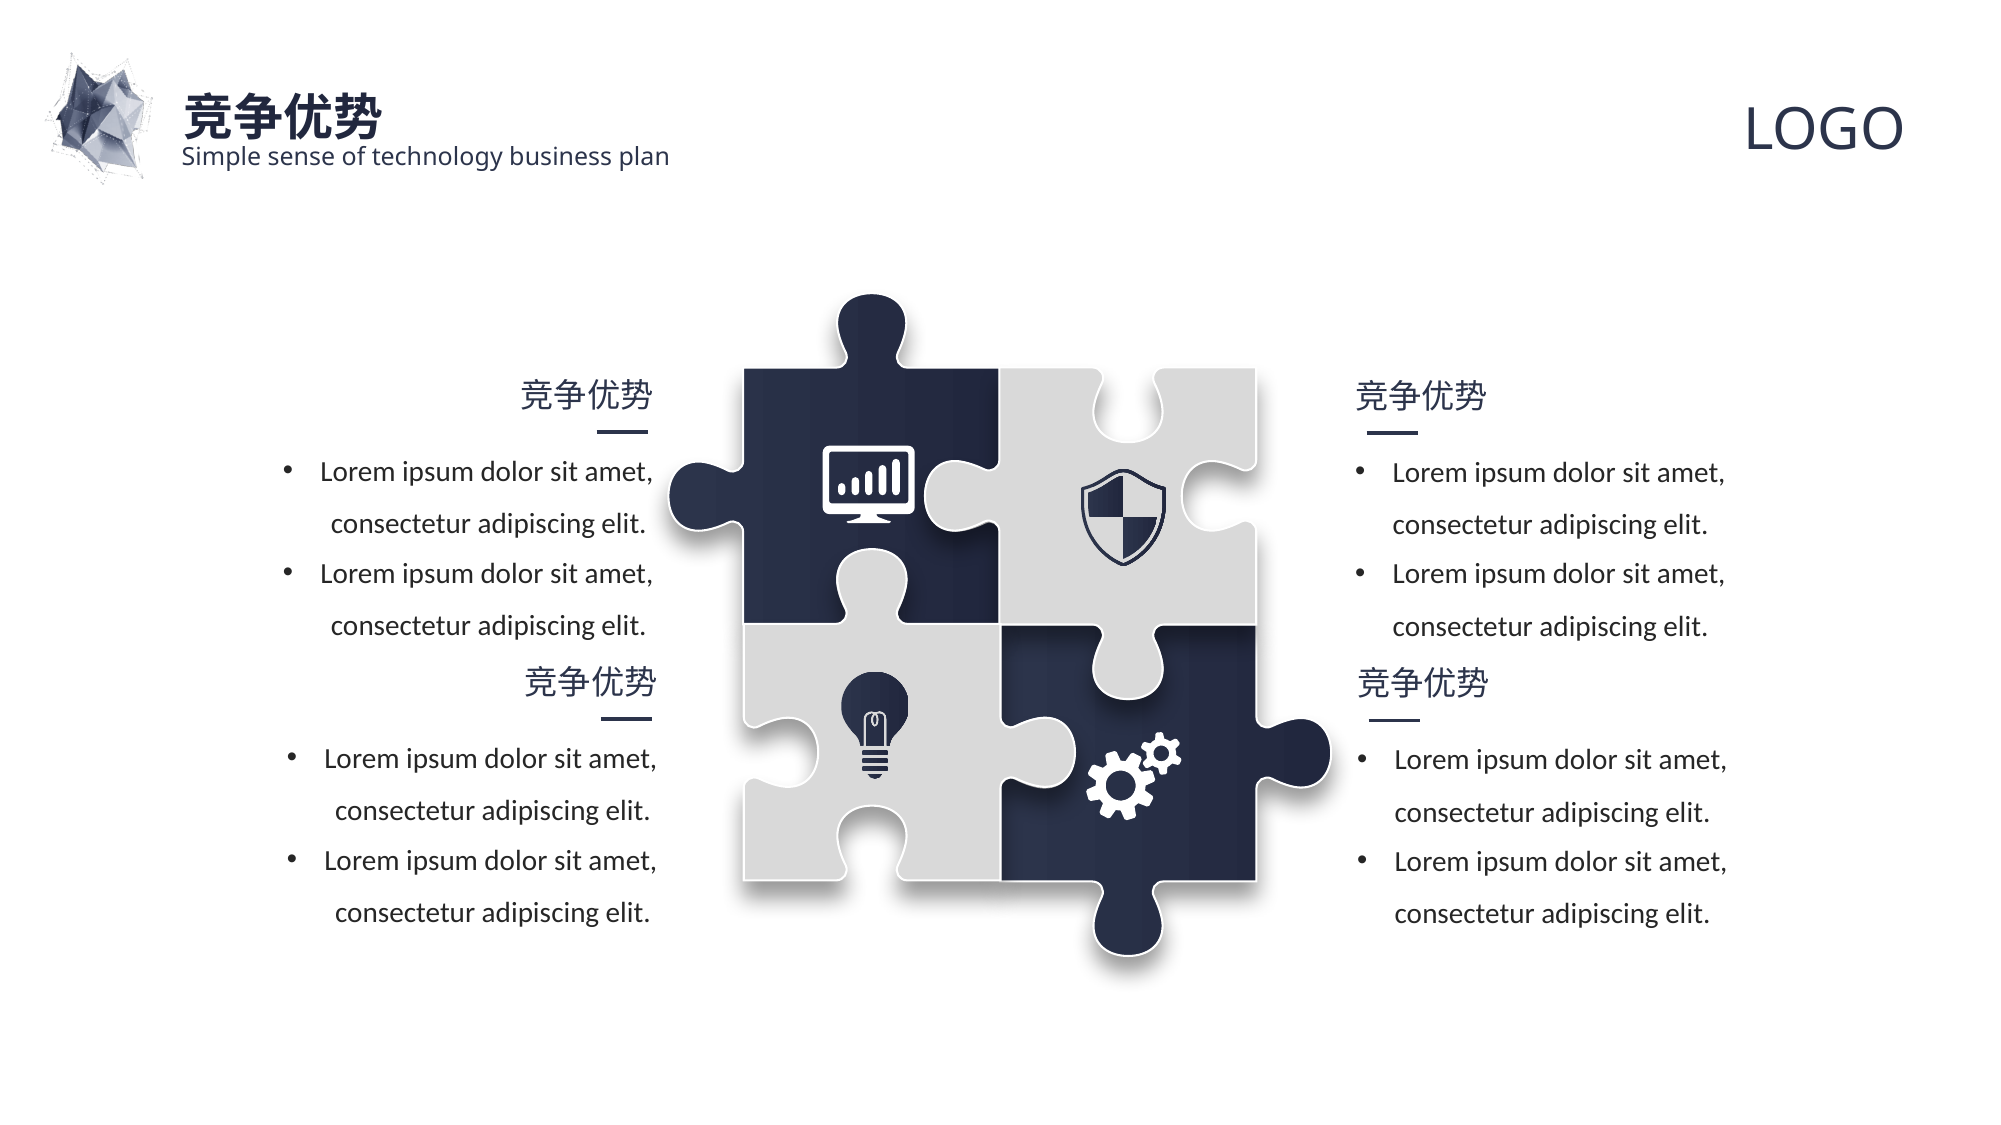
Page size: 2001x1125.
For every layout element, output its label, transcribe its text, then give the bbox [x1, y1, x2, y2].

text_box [822, 445, 915, 524]
text_box 竞争优势 [206, 653, 673, 709]
text_box 竞争优势 [202, 366, 669, 422]
text_box Lorem ipsum dolor sit amet, consectetur adipiscing elit. [1342, 817, 1772, 937]
text_box [669, 292, 998, 622]
text_box 竞争优势 [1342, 654, 1808, 710]
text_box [179, 70, 774, 175]
text_box Lorem ipsum dolor sit amet, consectetur adipiscing elit. [239, 427, 669, 529]
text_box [841, 671, 909, 779]
text_box Lorem ipsum dolor sit amet, consectetur adipiscing elit. [1340, 428, 1770, 529]
text_box [1017, 653, 1333, 958]
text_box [1085, 732, 1182, 821]
text_box [923, 366, 1258, 701]
text_box Lorem ipsum dolor sit amet, consectetur adipiscing elit. [239, 529, 669, 649]
text_box 竞争优势 [1340, 367, 1807, 423]
text_box Lorem ipsum dolor sit amet, consectetur adipiscing elit. [243, 816, 673, 936]
text_box Lorem ipsum dolor sit amet, consectetur adipiscing elit. [243, 714, 673, 816]
text_box Lorem ipsum dolor sit amet, consectetur adipiscing elit. [1340, 529, 1770, 650]
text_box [1080, 468, 1166, 567]
picture [0, 0, 188, 236]
text_box Lorem ipsum dolor sit amet, consectetur adipiscing elit. [1342, 715, 1772, 817]
text_box [742, 548, 1077, 882]
